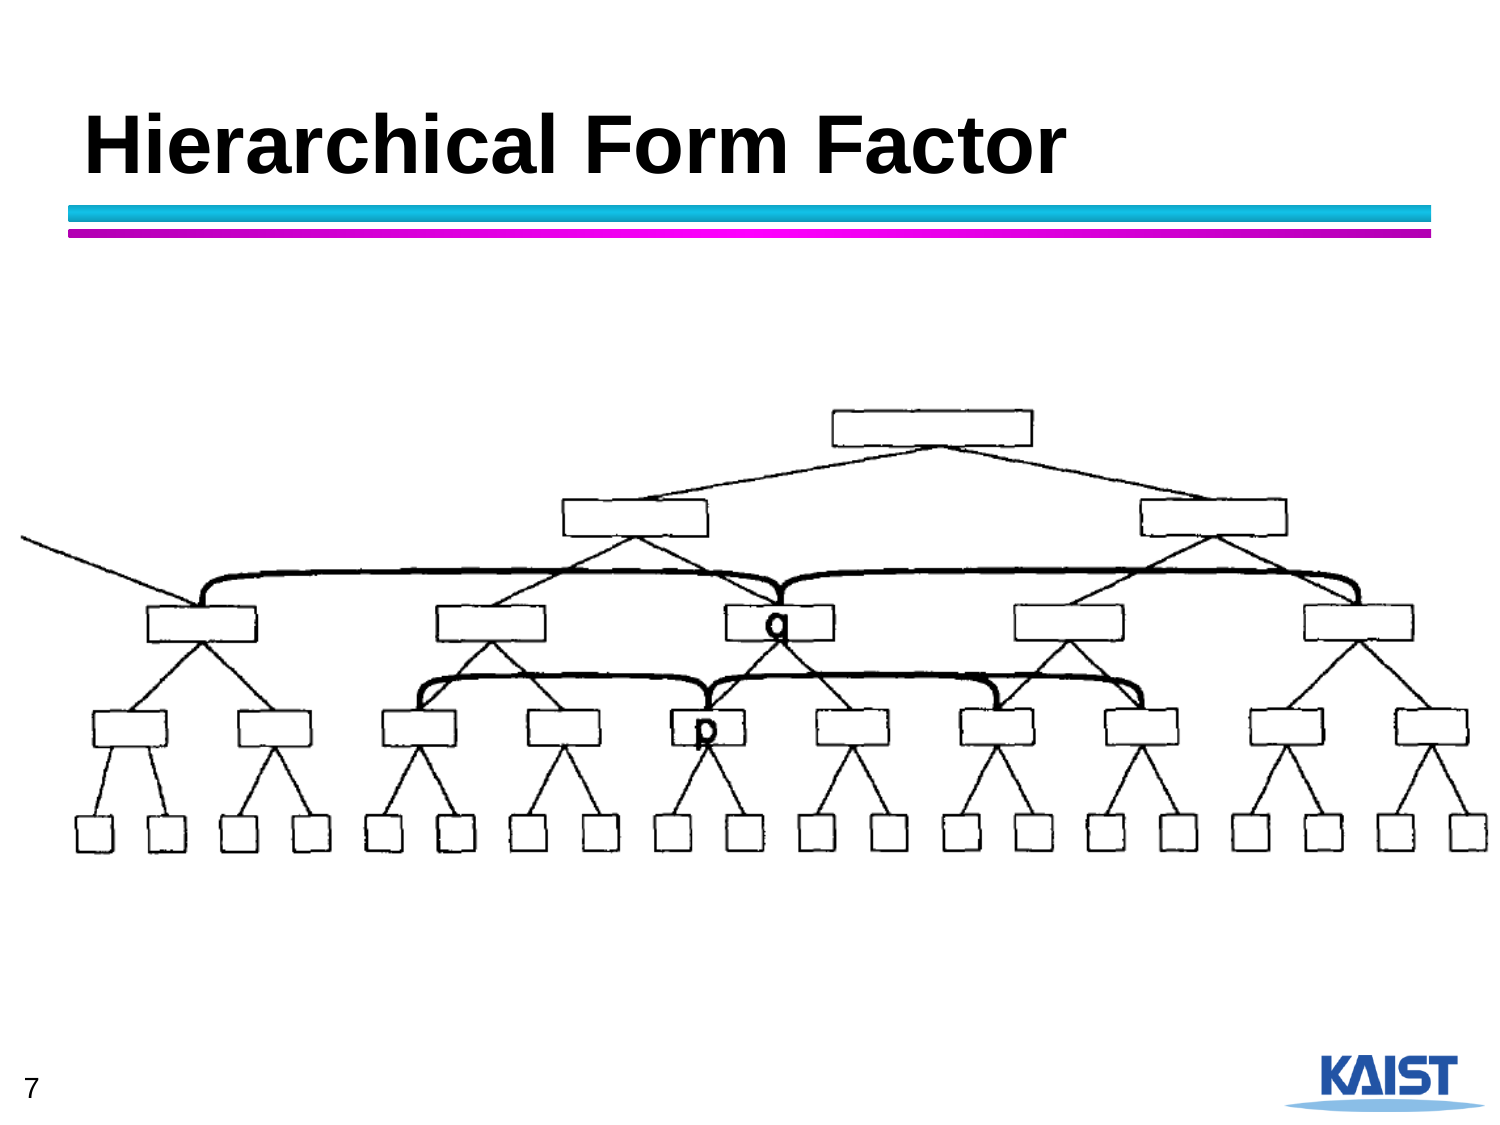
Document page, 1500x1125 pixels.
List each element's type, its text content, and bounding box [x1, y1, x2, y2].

picture [1284, 1055, 1485, 1112]
title Hierarchical Form Factor [68, 48, 1428, 199]
picture [0, 388, 1500, 868]
